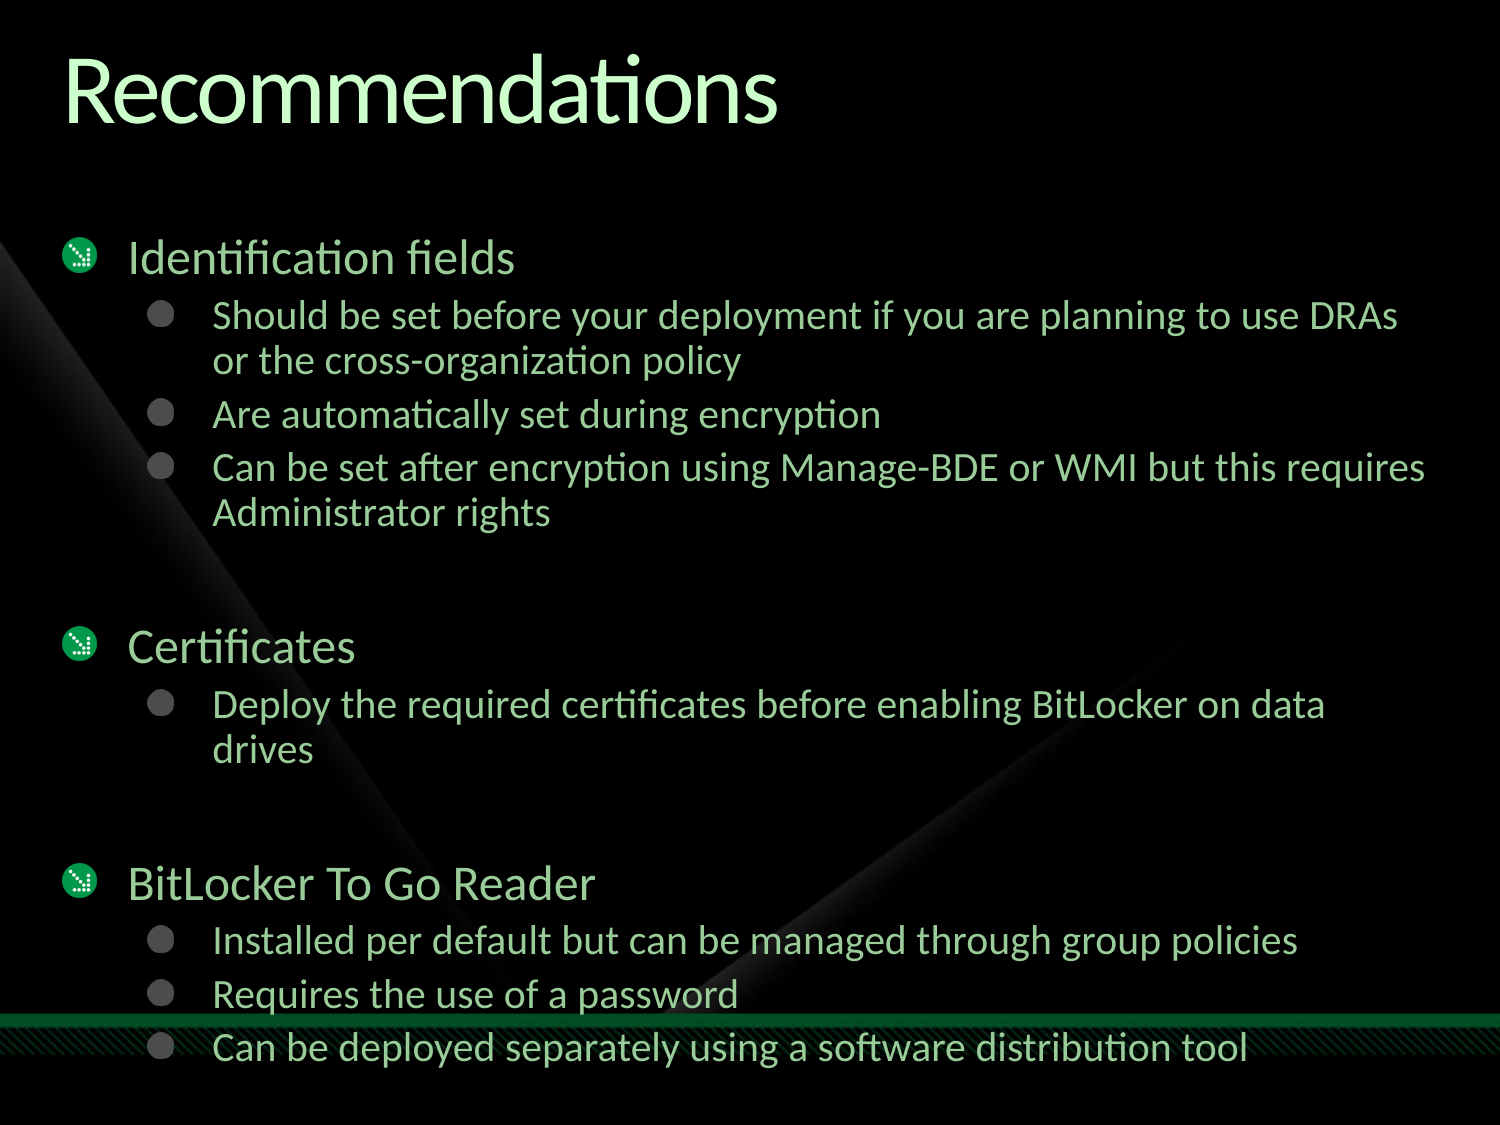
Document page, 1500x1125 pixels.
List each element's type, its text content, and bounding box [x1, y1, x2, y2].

picture [0, 0, 1500, 1125]
title Recommendations [62, 37, 1438, 147]
list Identification fields Should be set before your deployment if you are planning to use DRAs or the cross-organization policy Are automatically set during encryption Can be set after encryption using Manage-BDE or WMI but this requires Administrator rights Certificates Deploy the required certificates before enabling BitLocker on data drives BitLocker To Go Reader Installed per default but can be managed through group policies Requires the use of a password Can be deployed separately using a software distribution tool [62, 231, 1438, 595]
